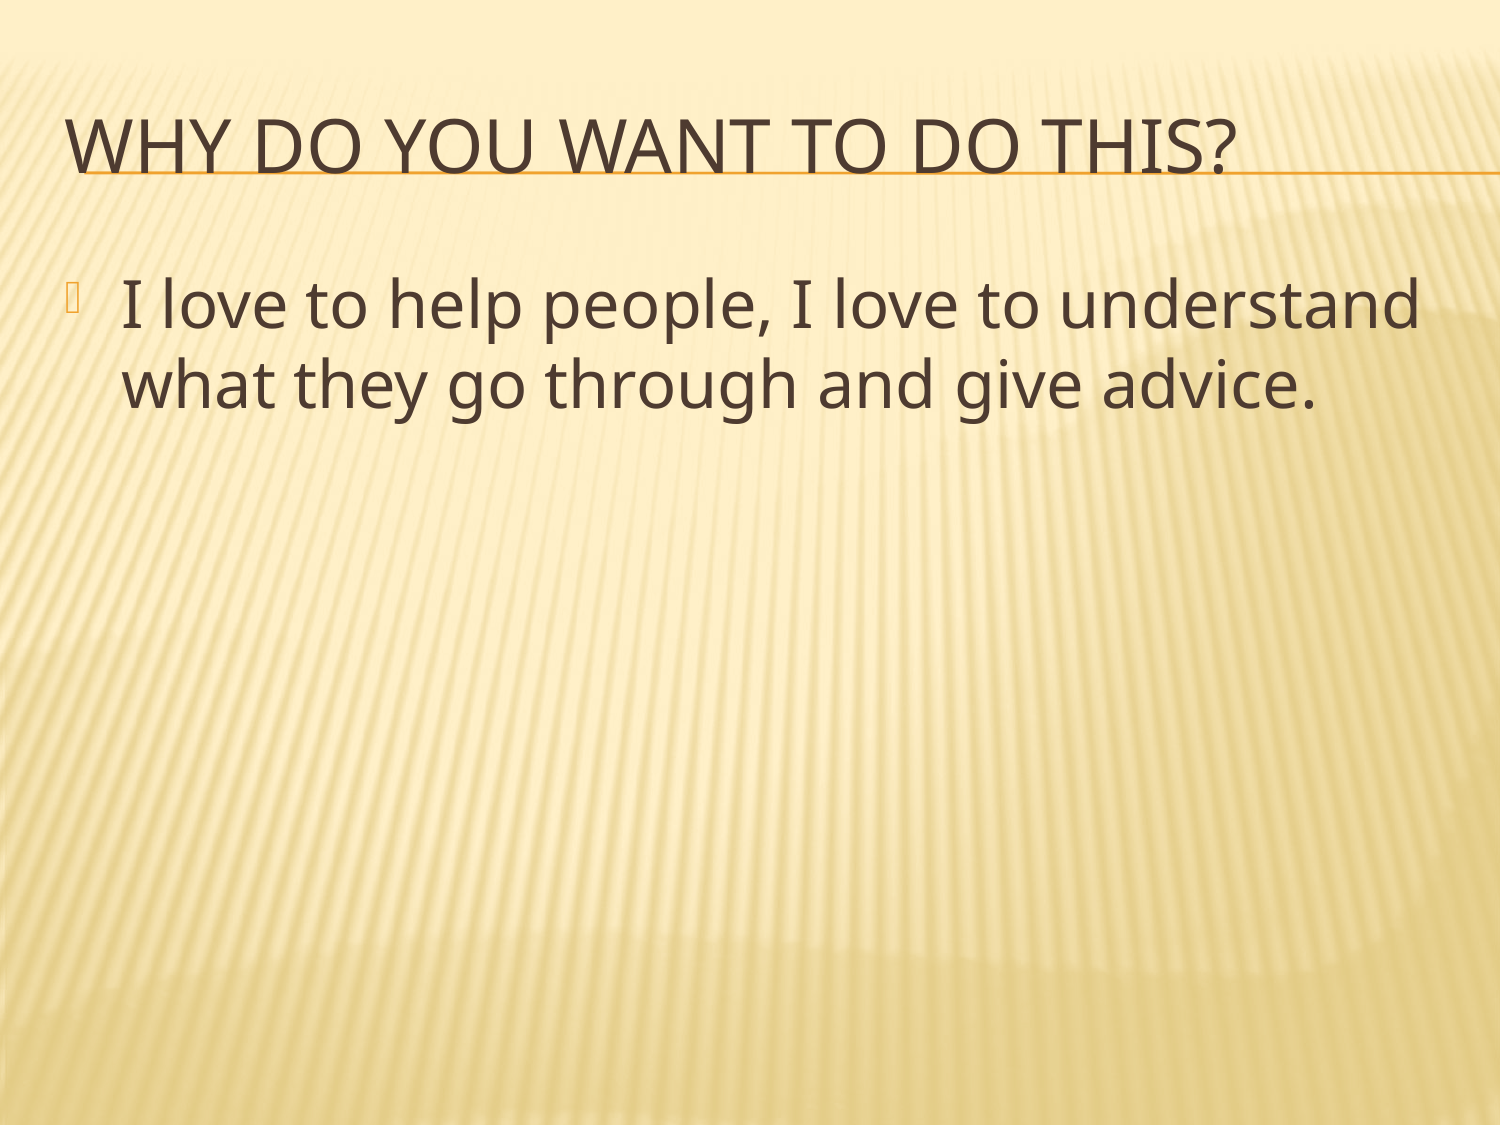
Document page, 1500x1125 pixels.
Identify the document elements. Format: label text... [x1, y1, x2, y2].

list I love to help people, I love to understand what they go through and give advice. [50, 254, 1475, 998]
title Why do you want to do this? [50, 75, 1475, 213]
